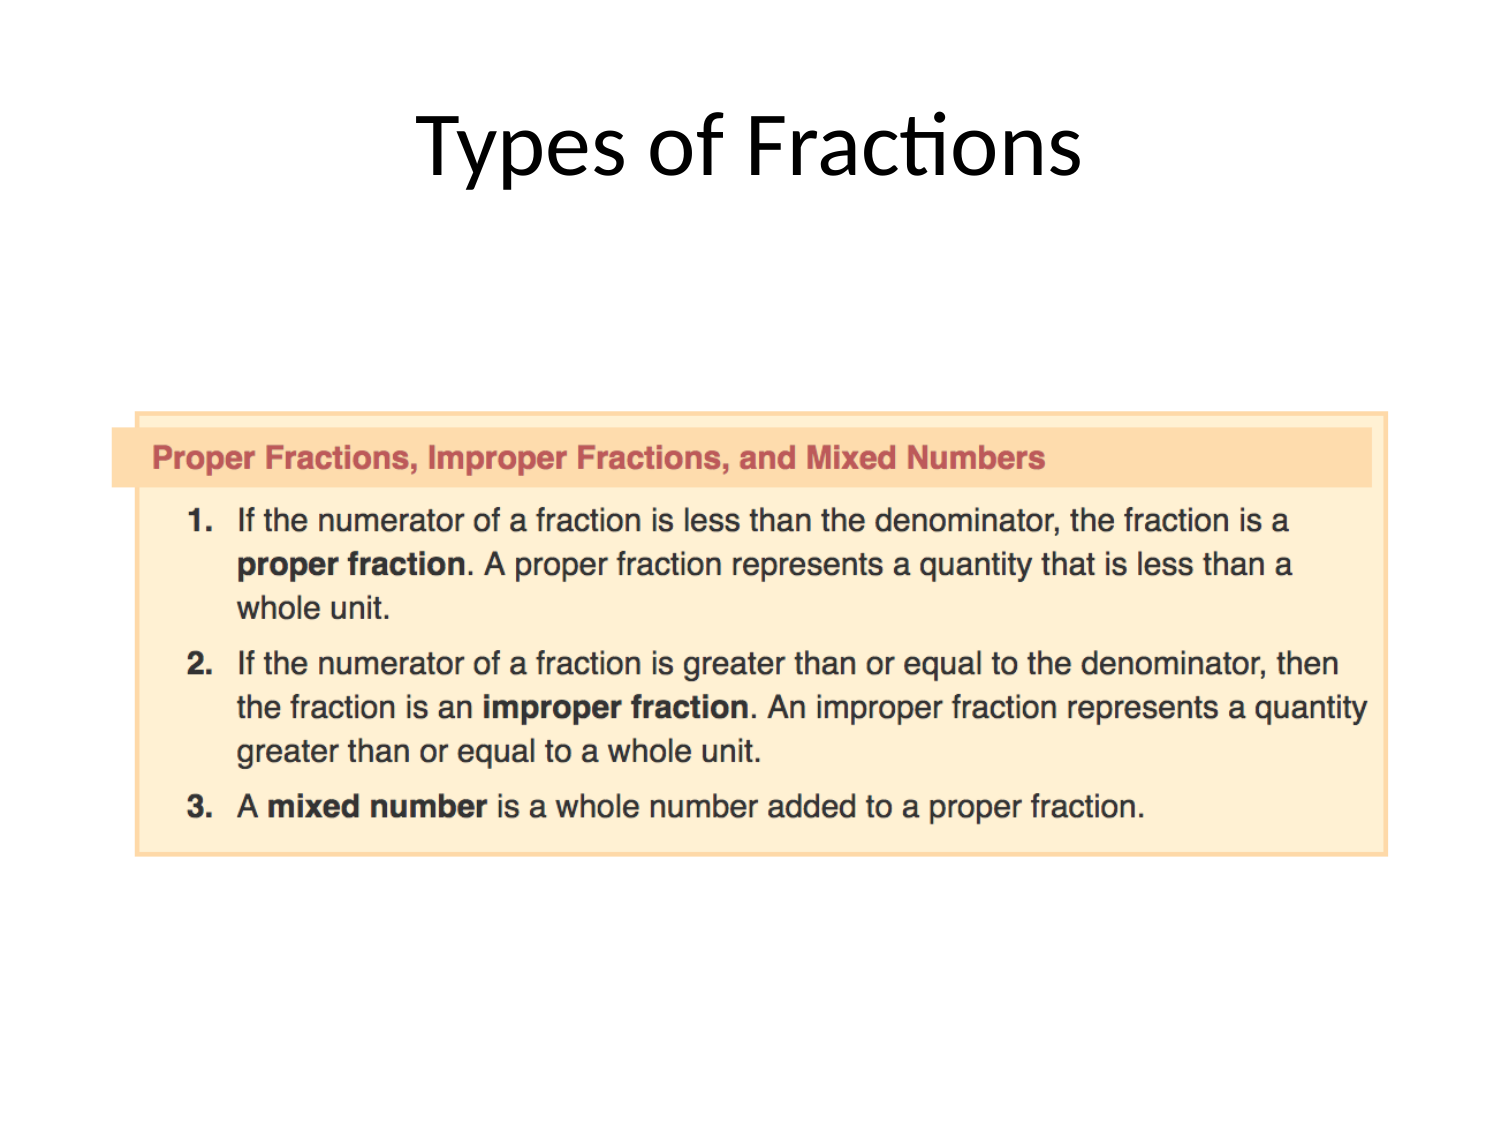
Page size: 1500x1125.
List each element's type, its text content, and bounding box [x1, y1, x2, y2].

title Types of Fractions [75, 45, 1425, 233]
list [74, 262, 1426, 1006]
